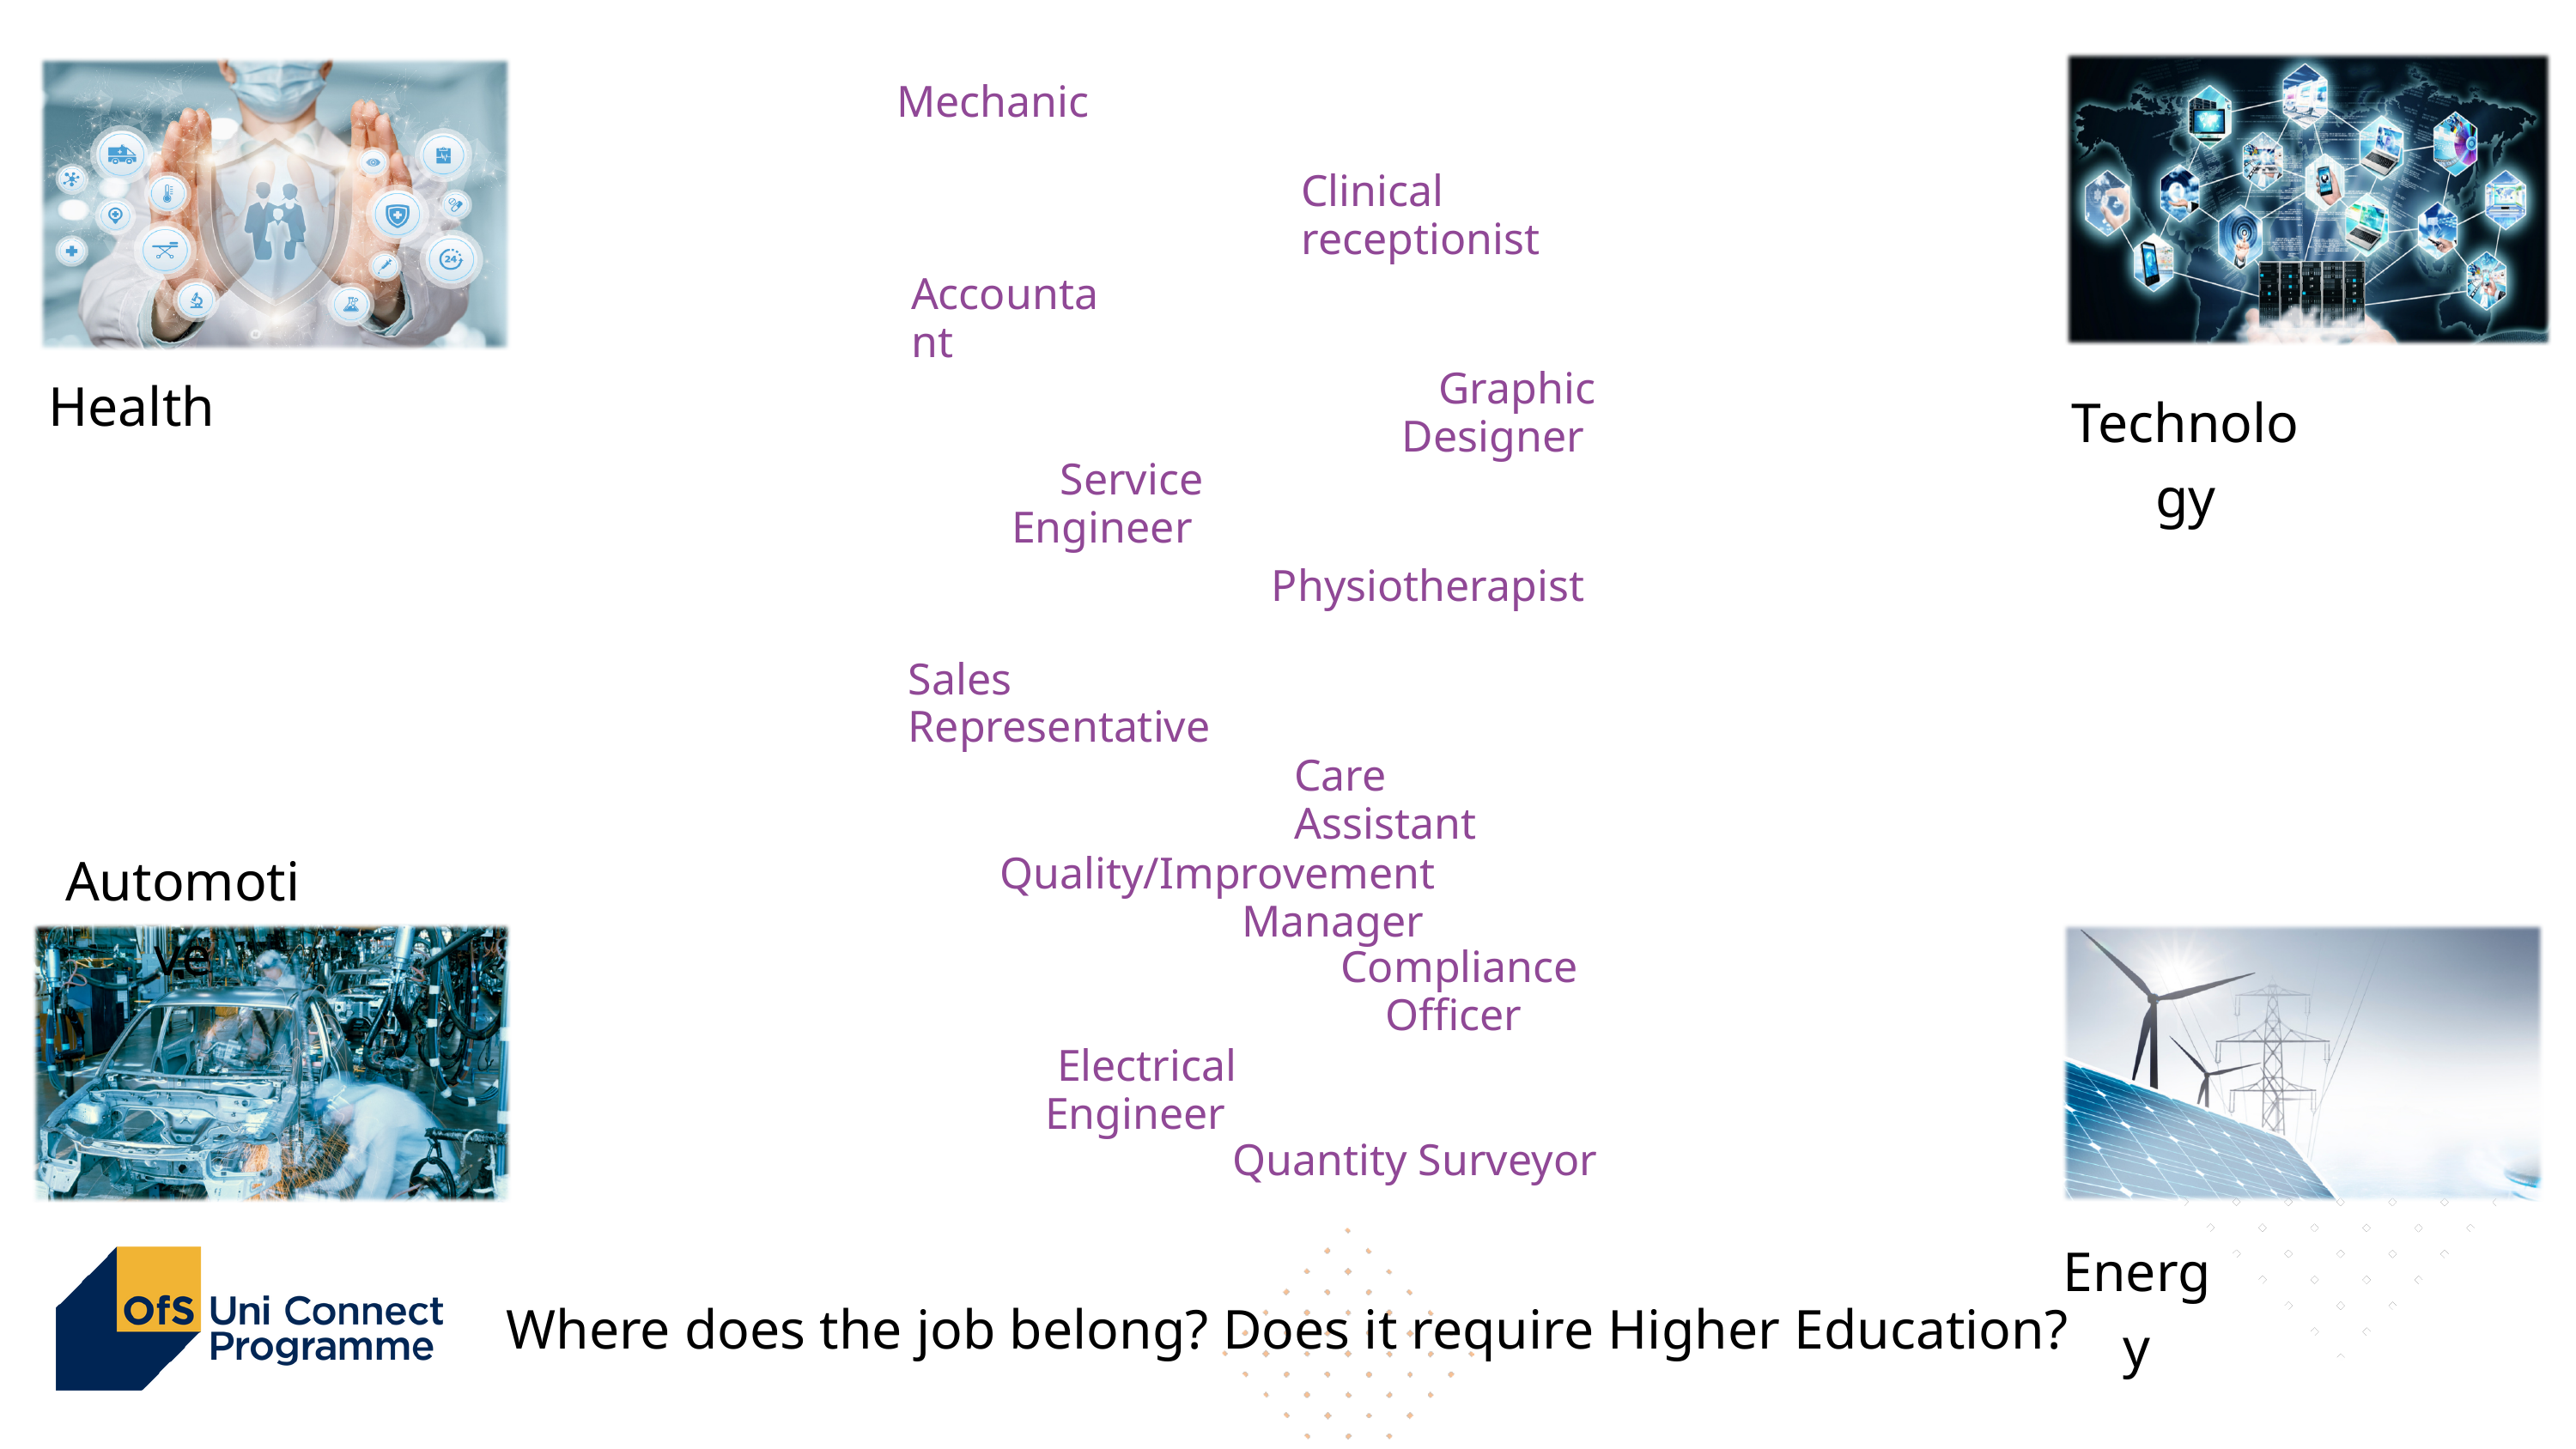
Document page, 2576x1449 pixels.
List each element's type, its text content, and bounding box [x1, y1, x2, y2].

picture [32, 923, 512, 1203]
text_box Mechanic [883, 77, 1103, 126]
text_box Physiotherapist [1247, 561, 1609, 610]
picture [38, 56, 512, 351]
text_box Energy [2061, 1227, 2214, 1378]
picture [2061, 923, 2544, 1361]
picture [1258, 1264, 1437, 1443]
text_box Electrical Engineer [911, 1041, 1237, 1138]
text_box Care Assistant [1294, 751, 1562, 848]
text_box Accountant [911, 270, 1118, 367]
text_box Where does the job belong? Does it require Higher Education? [1442, 1311, 2091, 1360]
text_box Graphic Designer [1287, 364, 1596, 461]
text_box Sales Representative [908, 655, 1309, 752]
text_box Quality/Improvement Manager [888, 849, 1436, 946]
text_box Clinical receptionist [1301, 167, 1643, 264]
picture [56, 1246, 443, 1391]
picture [2063, 51, 2552, 347]
text_box Where does the job belong? Does it require Higher Education? [485, 1311, 1254, 1360]
text_box Health [39, 361, 225, 438]
text_box Compliance Officer [1293, 943, 1625, 1039]
text_box Automotive [56, 836, 310, 921]
text_box Technology [2061, 378, 2311, 529]
text_box Quantity Surveyor [1130, 1136, 1609, 1185]
text_box Service Engineer [891, 455, 1204, 552]
